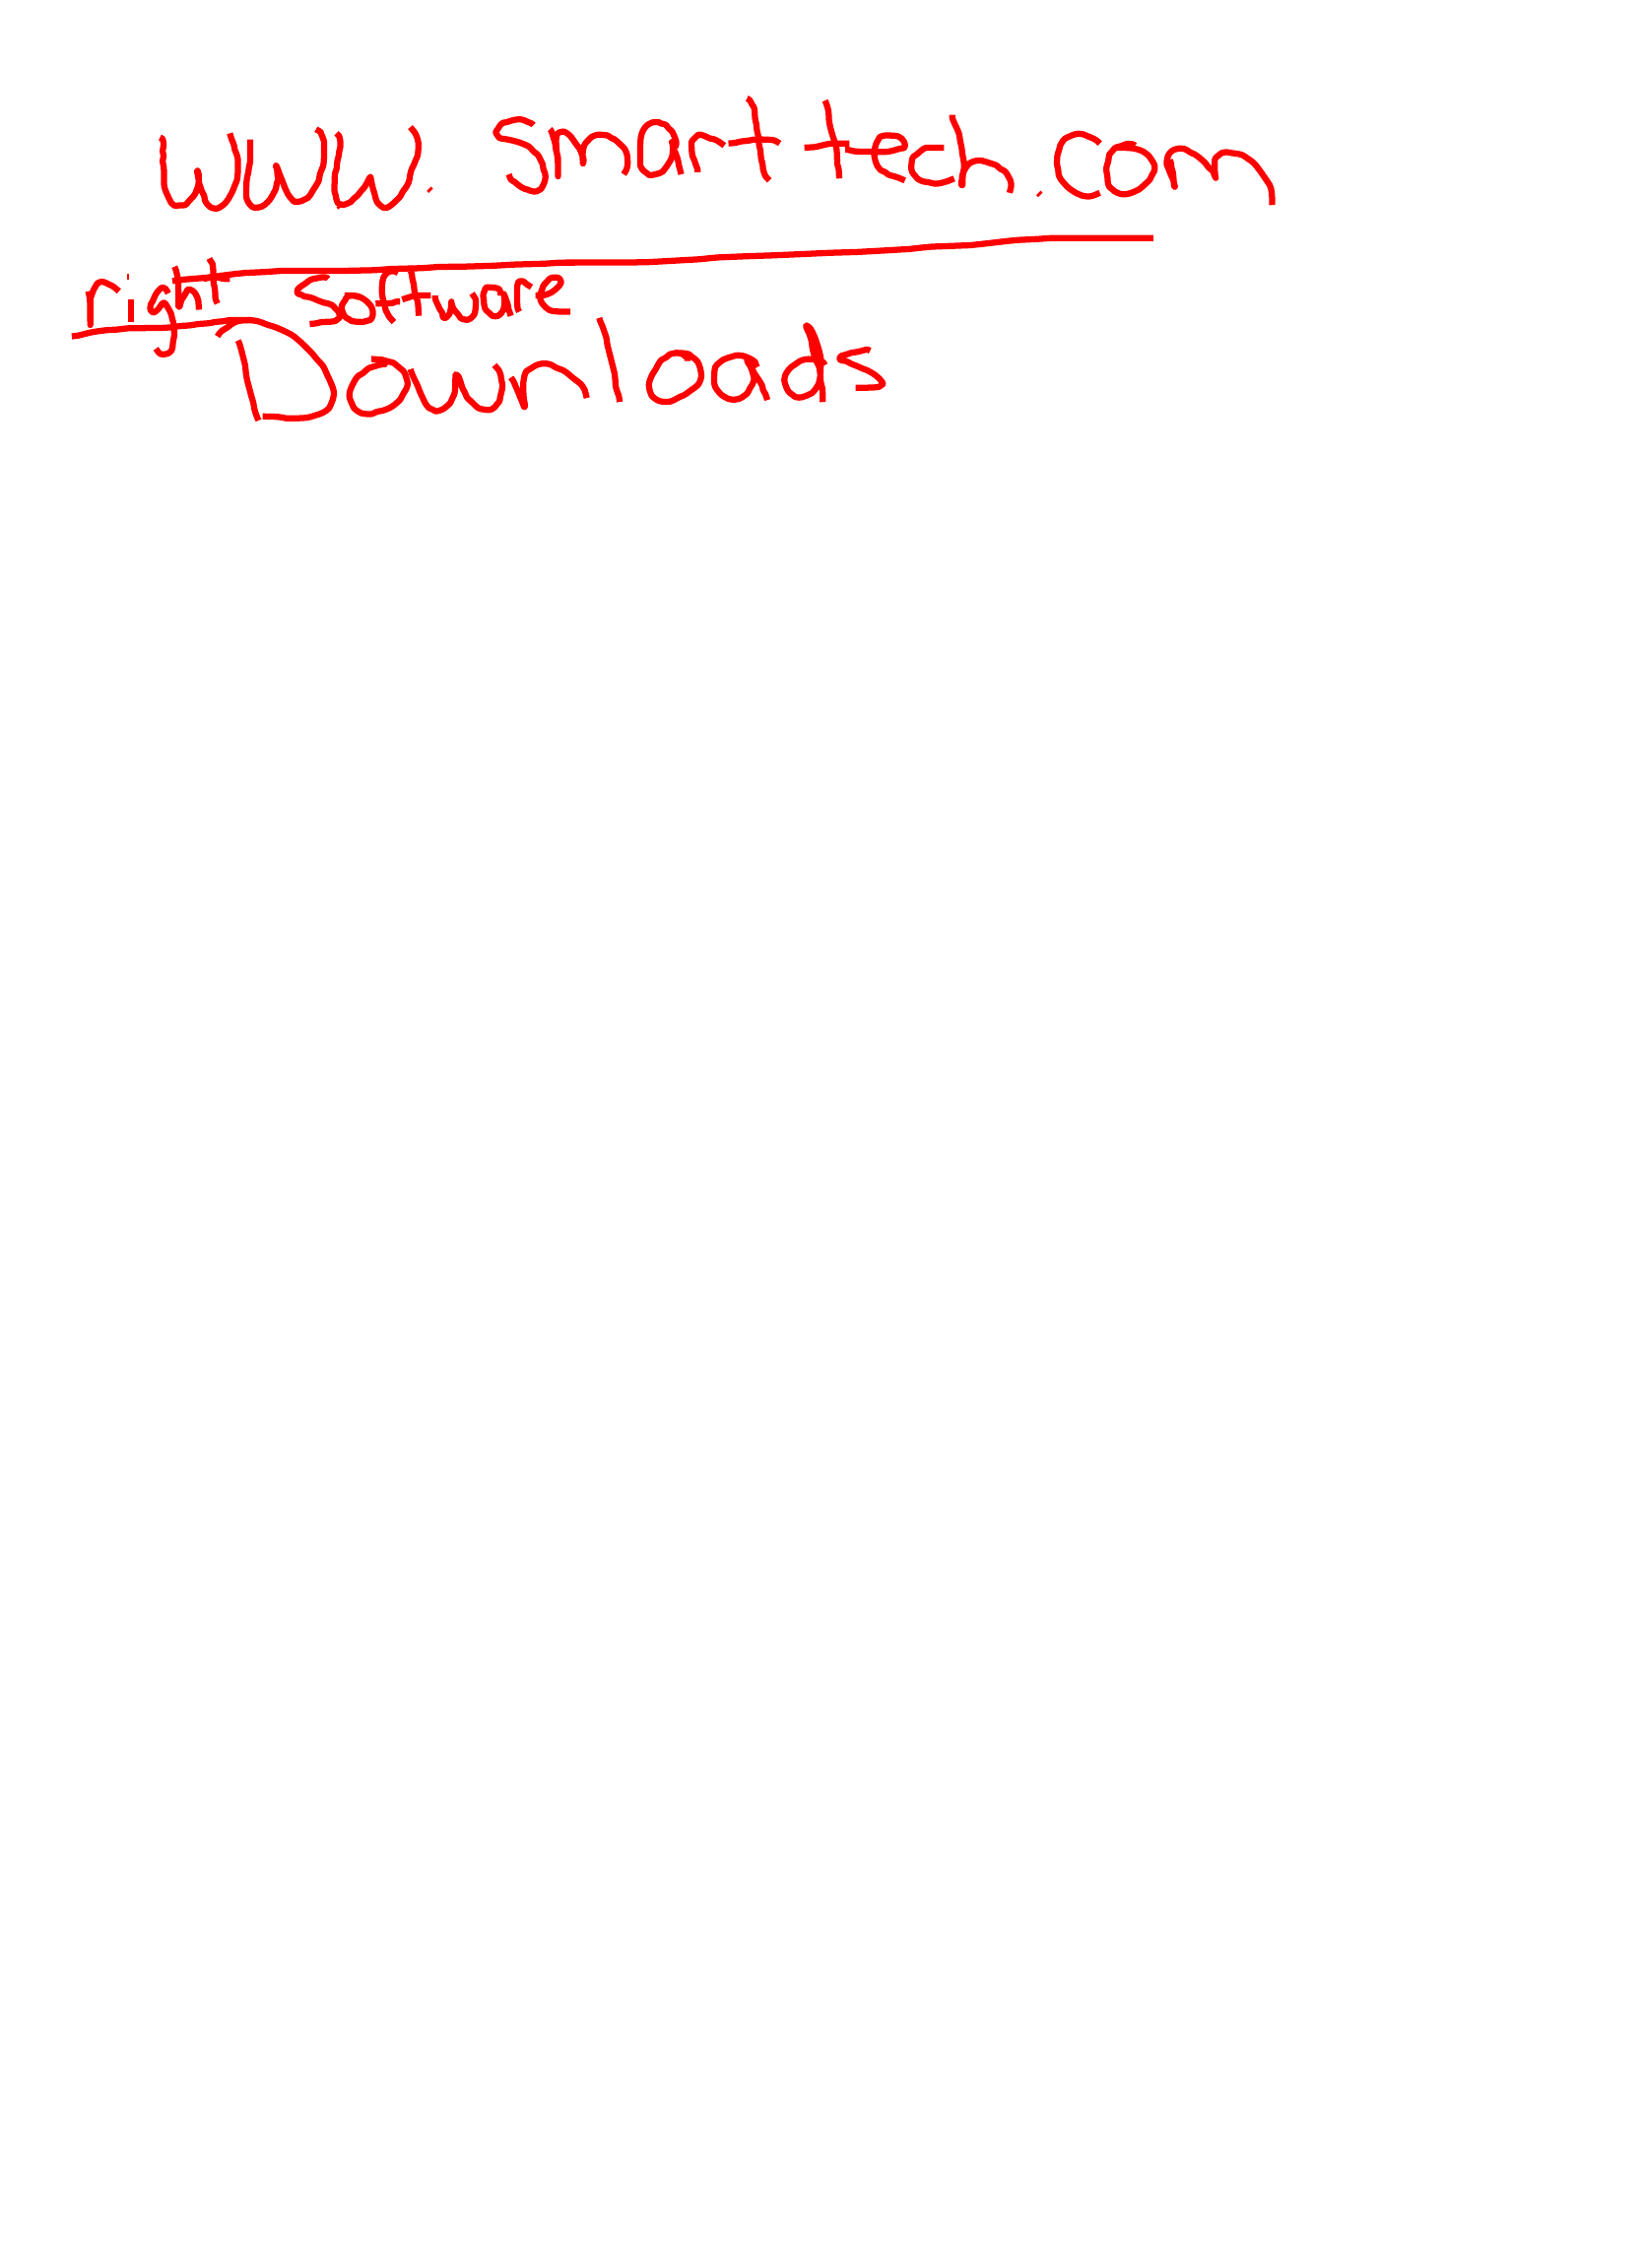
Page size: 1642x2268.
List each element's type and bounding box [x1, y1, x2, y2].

text_box [71, 258, 571, 356]
text_box [160, 97, 1273, 282]
text_box [217, 317, 884, 421]
